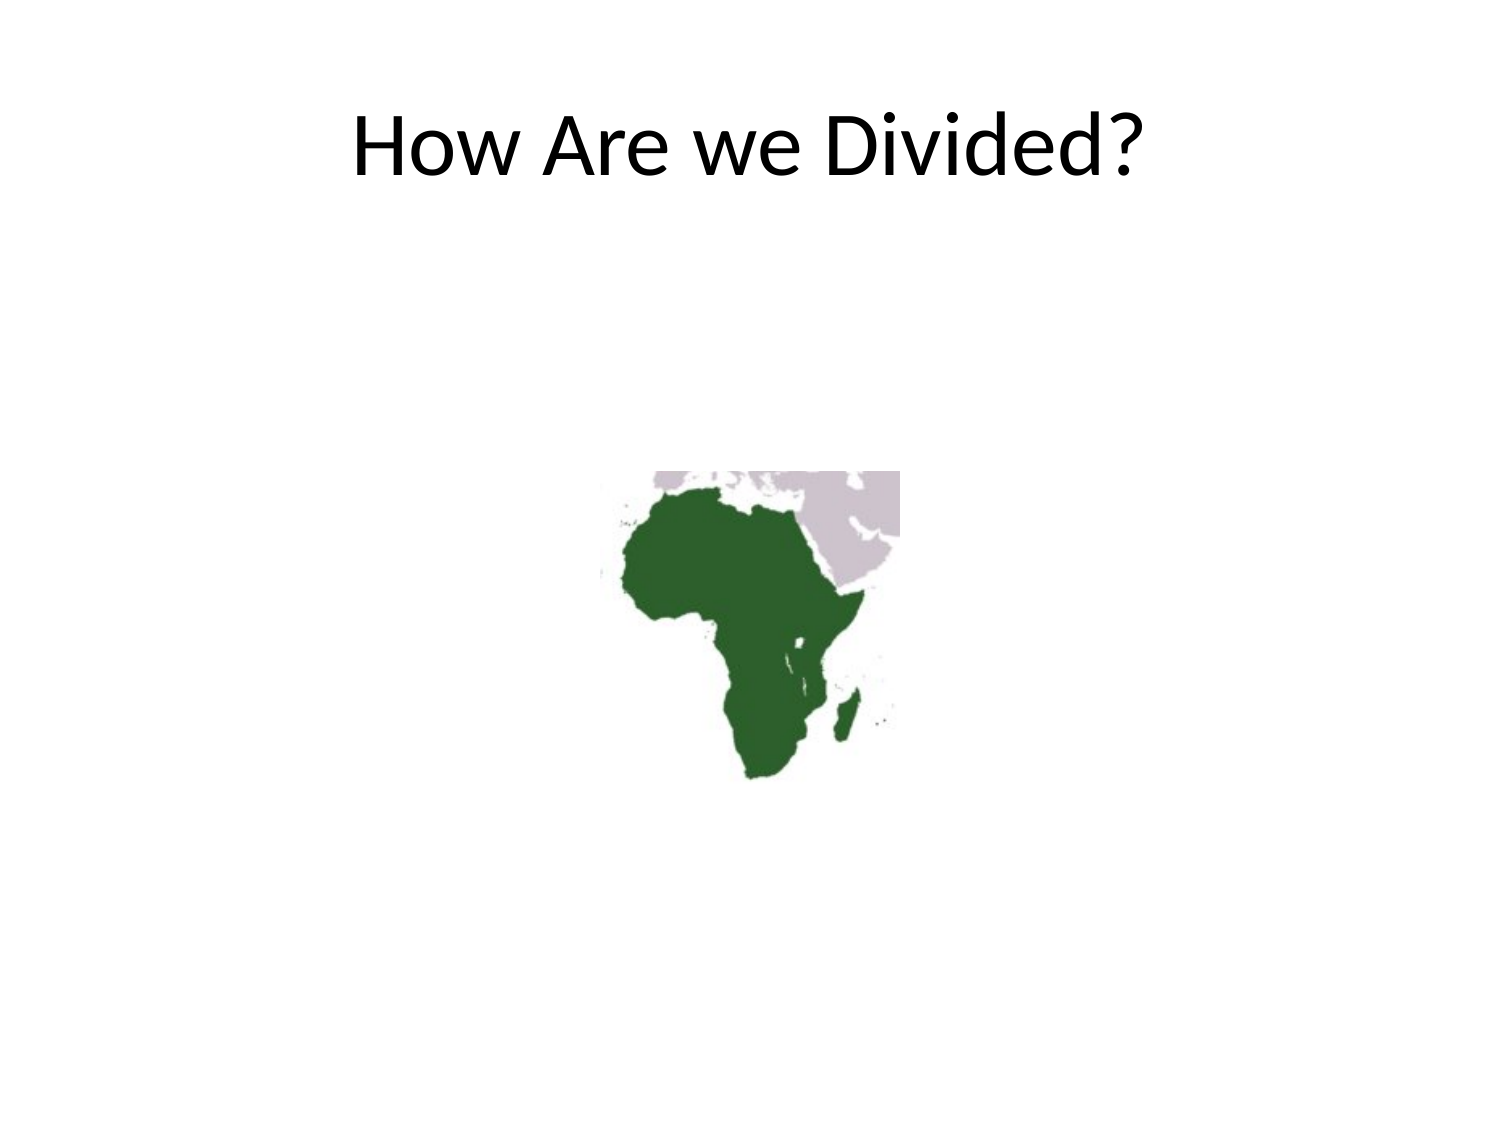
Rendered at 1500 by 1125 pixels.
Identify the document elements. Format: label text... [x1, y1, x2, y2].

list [599, 471, 901, 796]
title How Are we Divided? [75, 45, 1425, 233]
